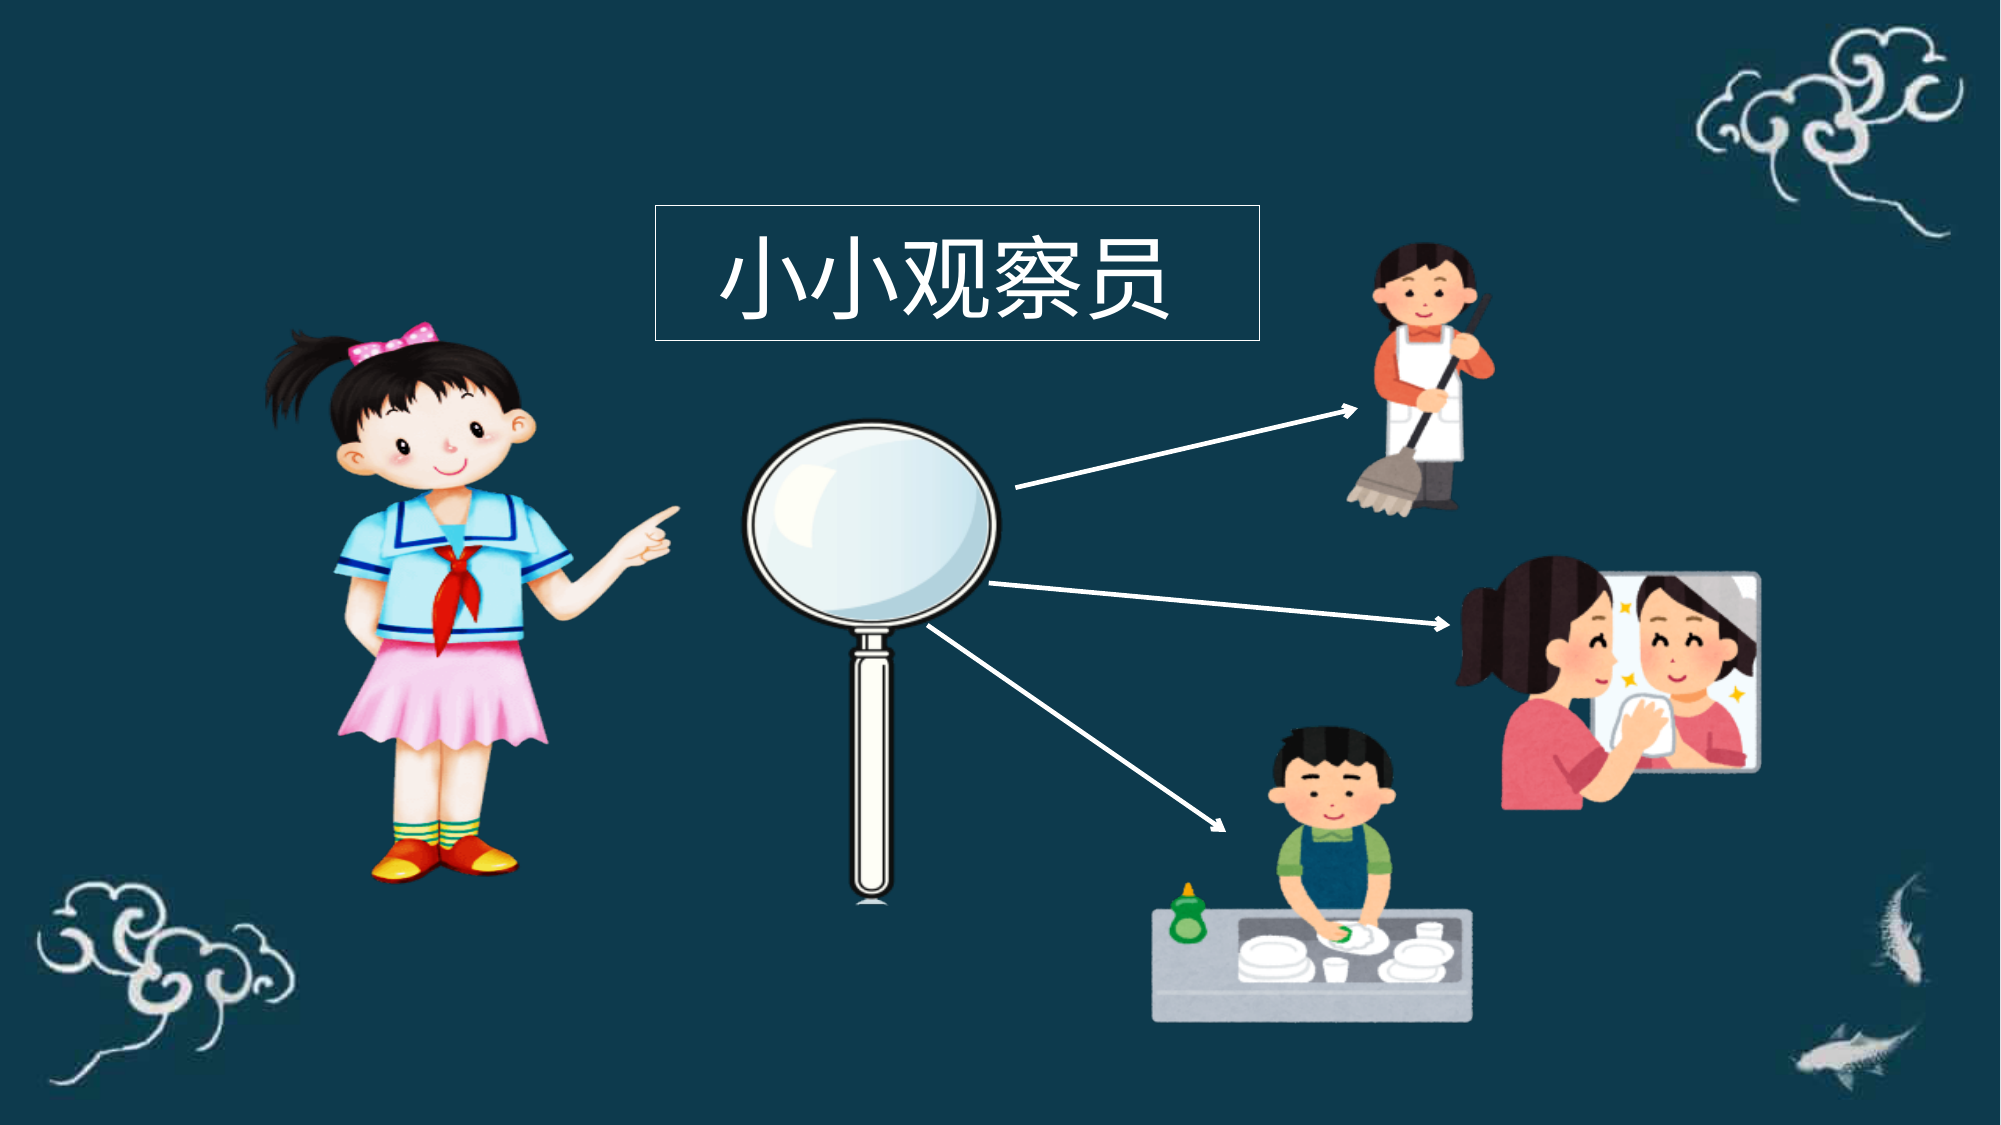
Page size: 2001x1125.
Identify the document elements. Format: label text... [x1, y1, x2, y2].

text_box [927, 625, 1227, 833]
picture [0, 0, 2001, 1125]
text_box 小小观察员 [655, 205, 1260, 341]
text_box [988, 582, 1451, 626]
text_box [1015, 408, 1290, 488]
